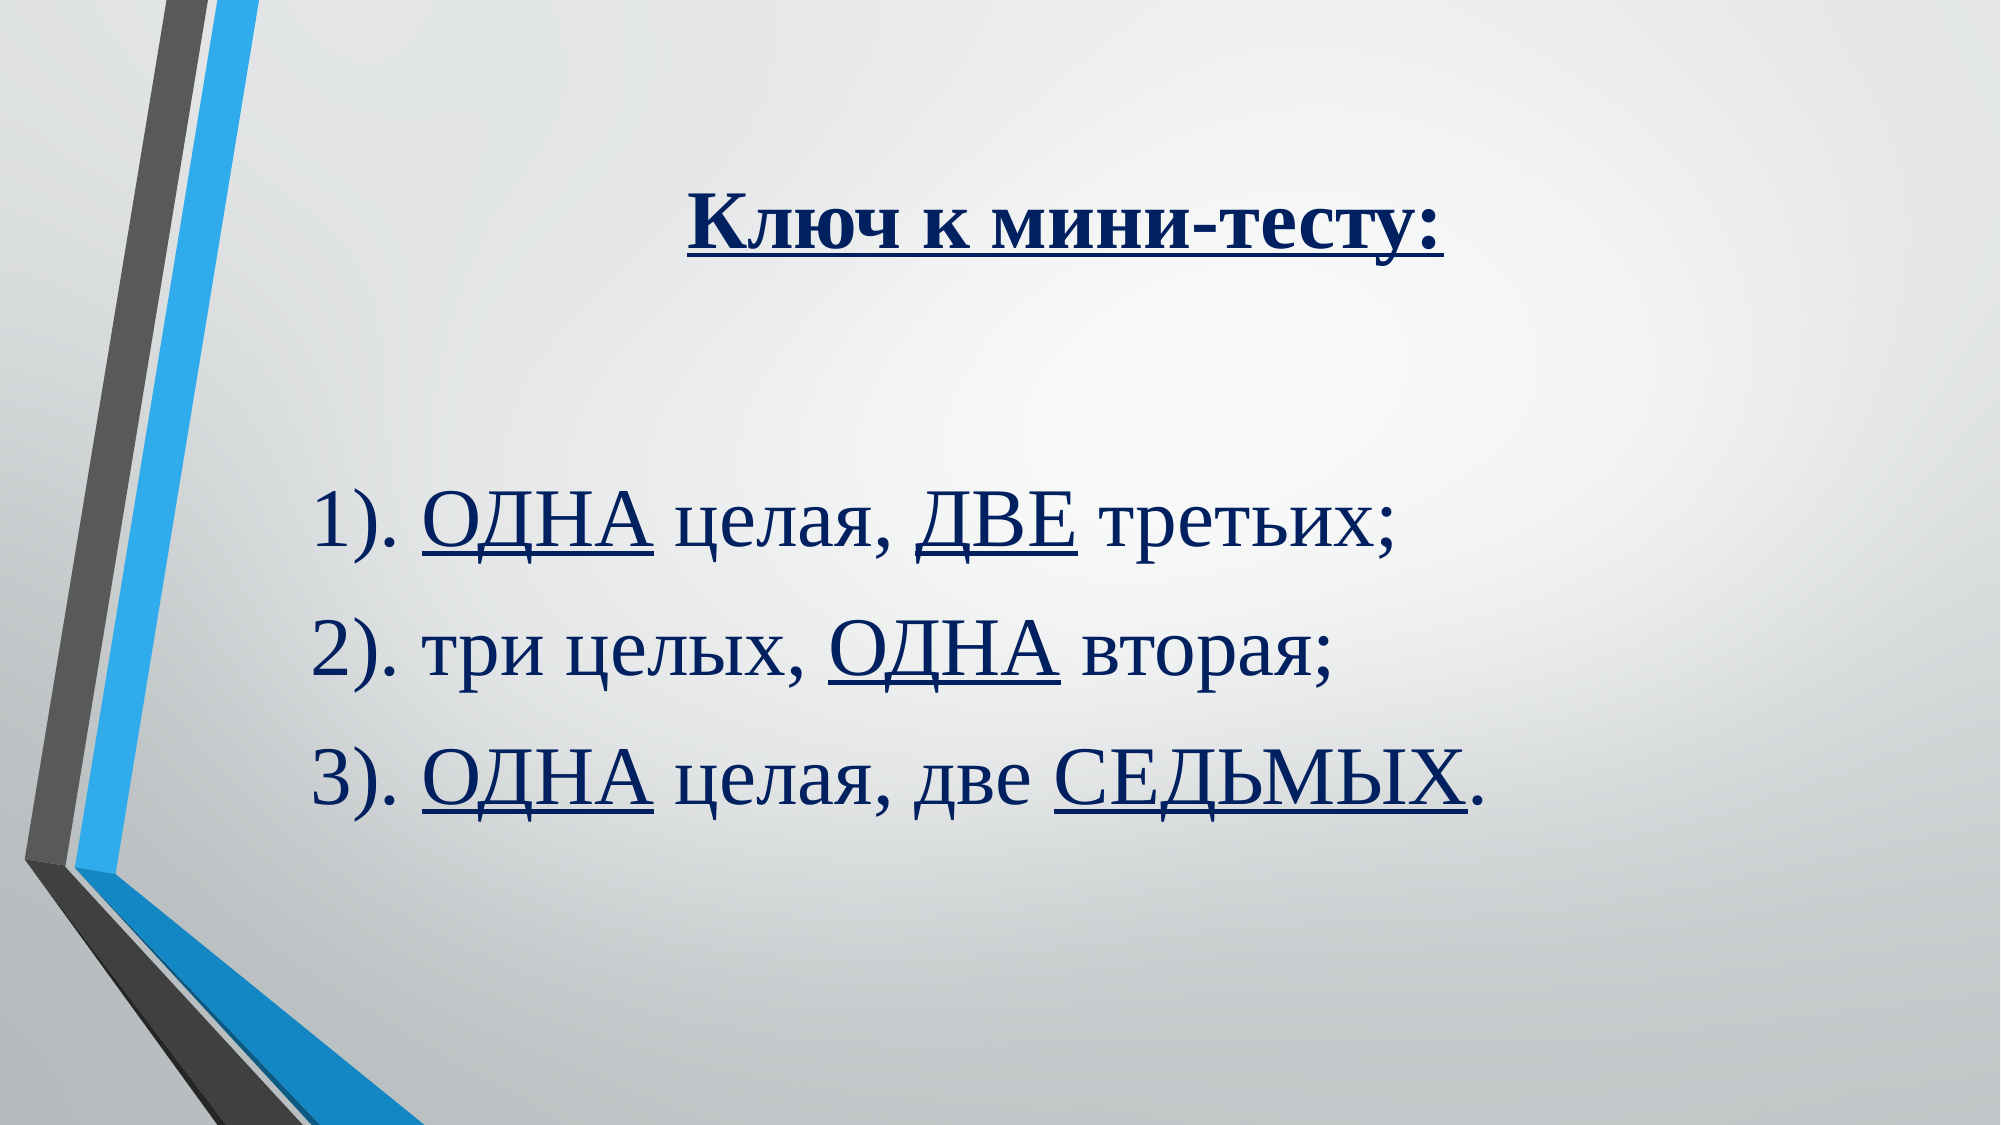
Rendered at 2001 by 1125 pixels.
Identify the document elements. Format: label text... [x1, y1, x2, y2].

list 1). ОДНА целая, ДВЕ третьих; 2). три целых, ОДНА вторая; 3). ОДНА целая, две СЕДЬМЫХ. [295, 386, 1940, 899]
title Ключ к мини-тесту: [243, 112, 1887, 318]
